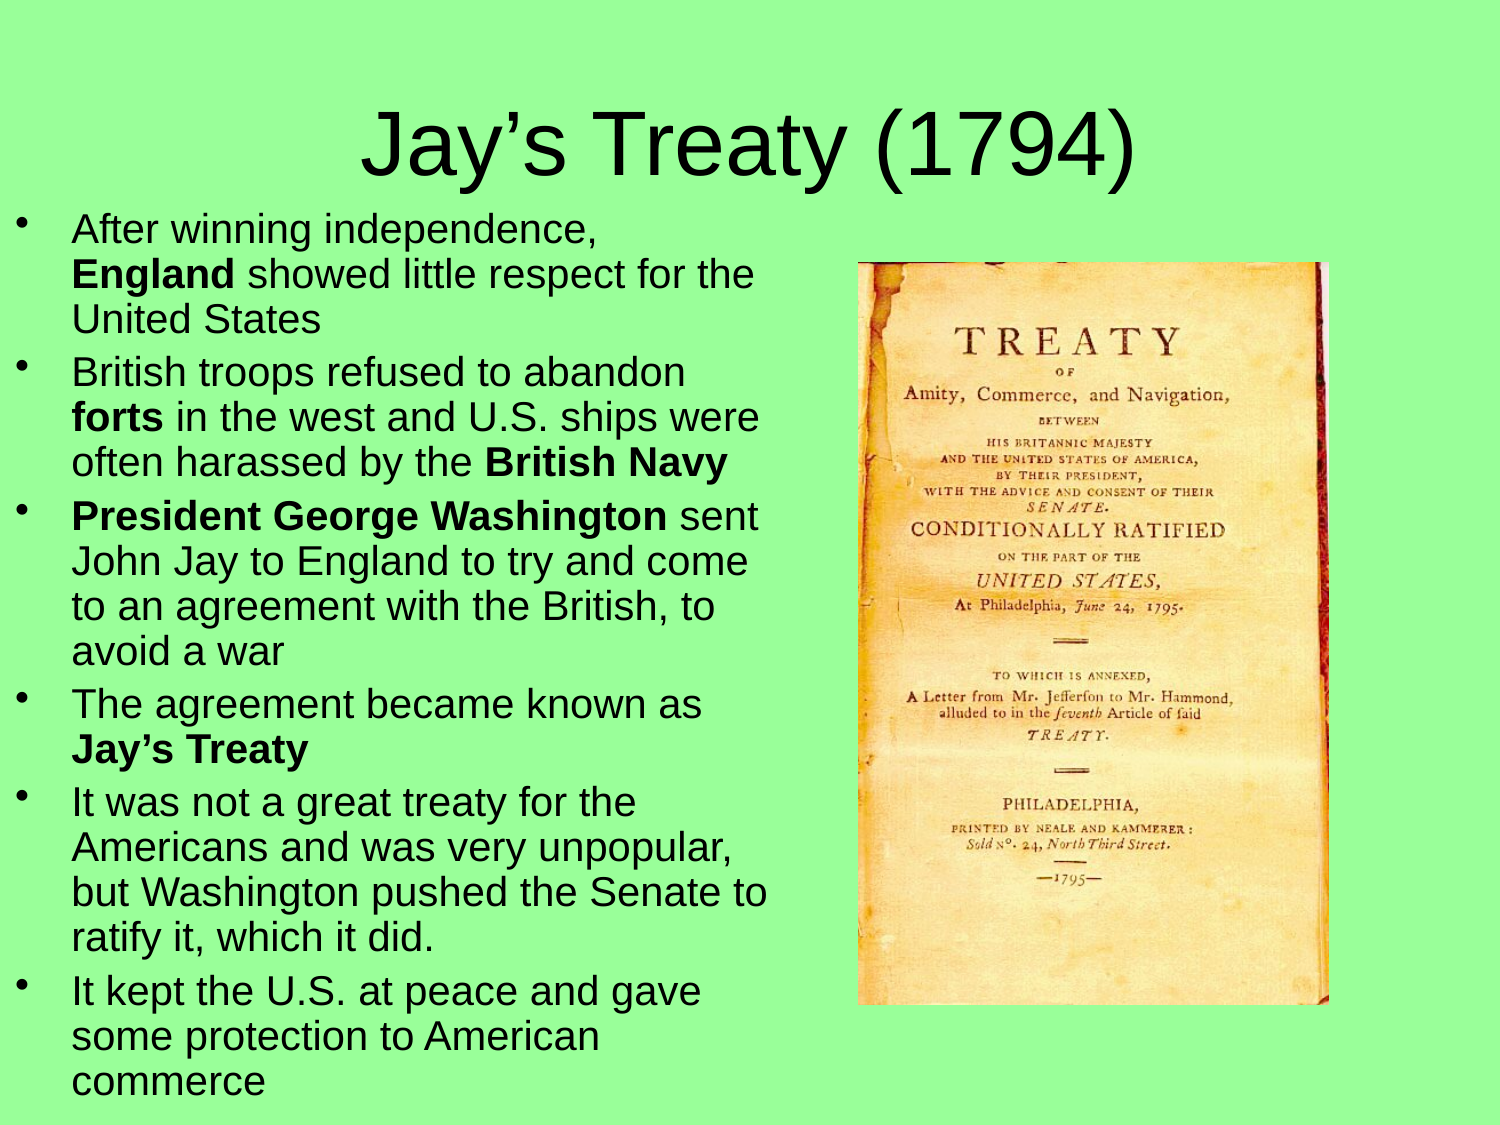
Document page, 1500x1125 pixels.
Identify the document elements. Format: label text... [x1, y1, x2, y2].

list After winning independence, England showed little respect for the United States British troops refused to abandon forts in the west and U.S. ships were often harassed by the British Navy President George Washington sent John Jay to England to try and come to an agreement with the British, to avoid a war The agreement became known as Jay’s Treaty It was not a great treaty for the Americans and was very unpopular, but Washington pushed the Senate to ratify it, which it did. It kept the U.S. at peace and gave some protection to American commerce [0, 200, 788, 1125]
title Jay’s Treaty (1794) [75, 45, 1425, 233]
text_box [857, 262, 1330, 1006]
